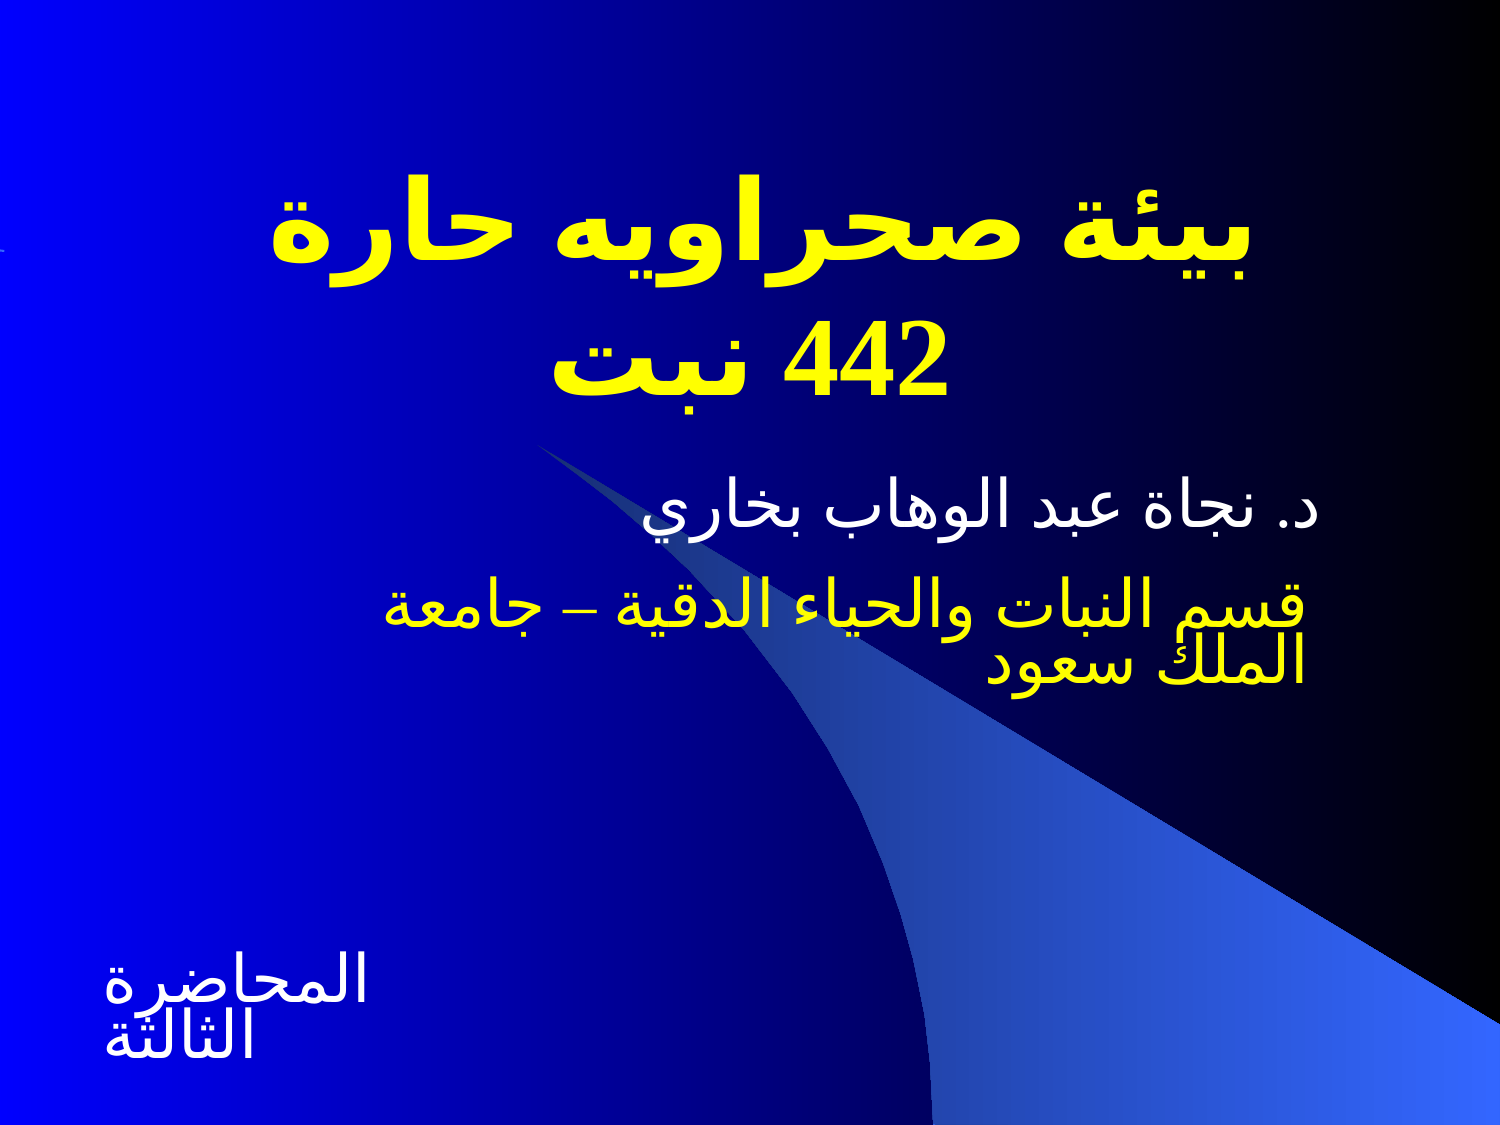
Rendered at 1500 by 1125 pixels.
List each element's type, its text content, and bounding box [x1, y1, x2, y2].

subtitle د. نجاة عبد الوهاب بخاري [412, 474, 1338, 551]
text_box المحاضرة الثالثة [87, 949, 513, 1025]
title بيئة صحراويه حارة 442 نبت [124, 112, 1376, 426]
text_box قسم النبات والحياء الدقية – جامعة الملك سعود [274, 574, 1325, 650]
